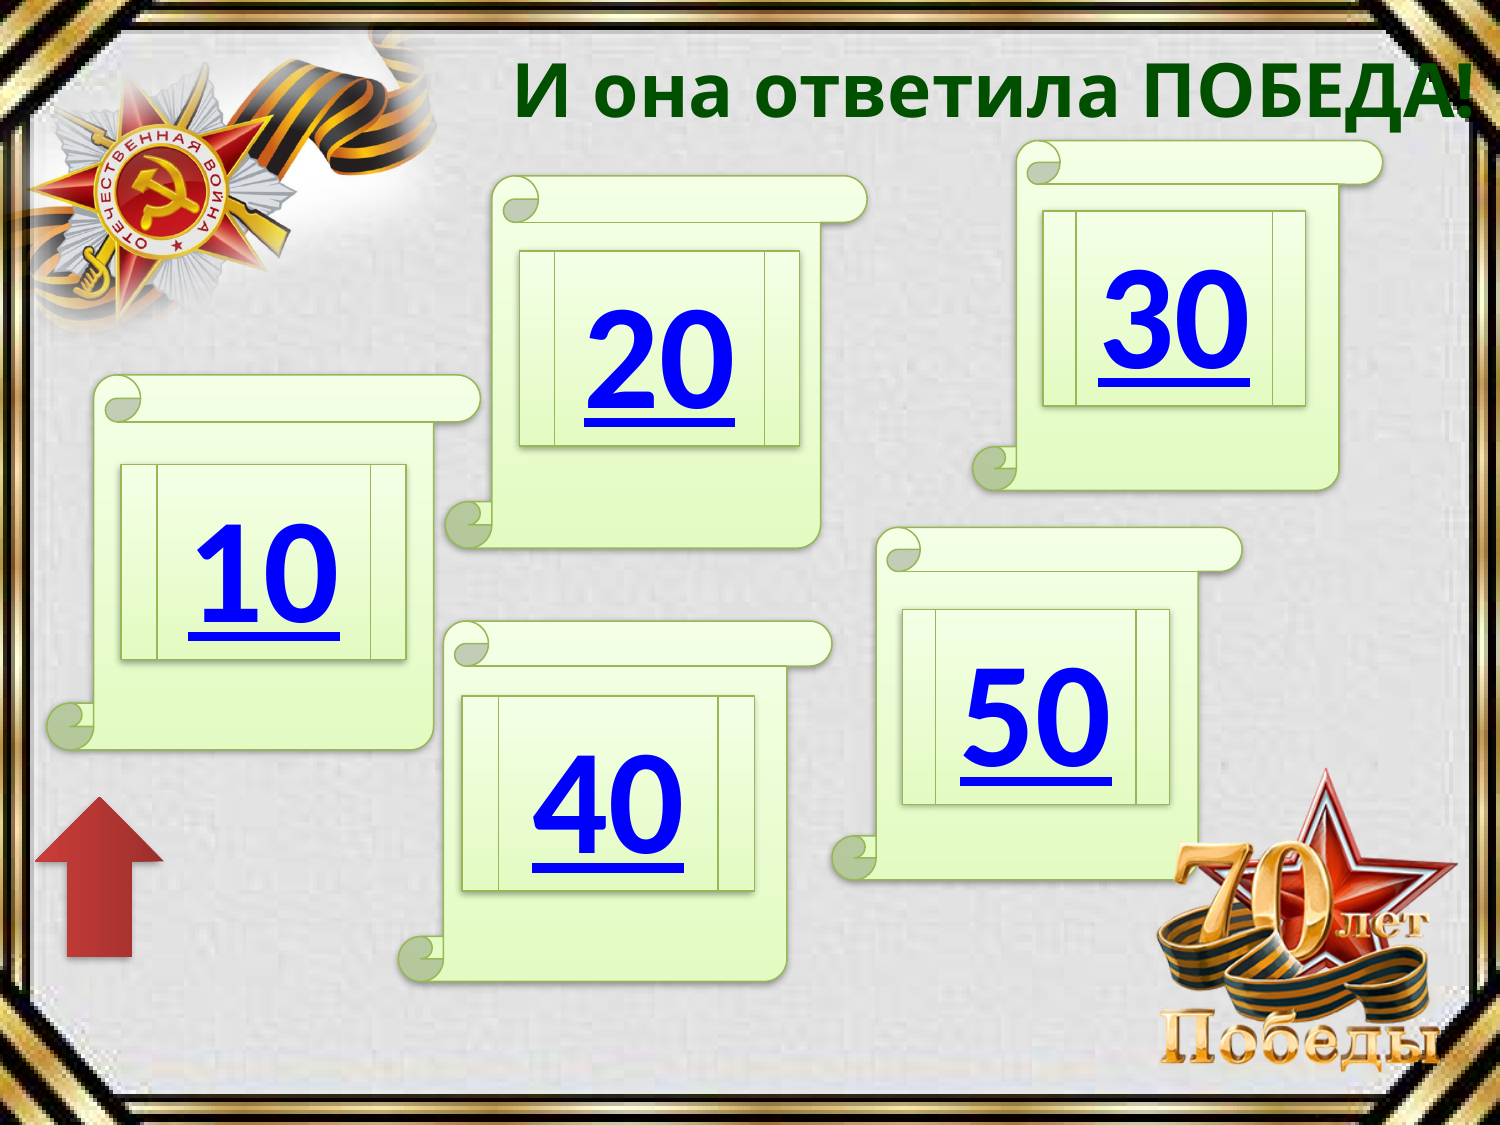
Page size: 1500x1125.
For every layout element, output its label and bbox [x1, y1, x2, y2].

text_box [46, 374, 481, 751]
text_box [831, 527, 1243, 881]
picture [0, 0, 1500, 1125]
text_box [445, 175, 868, 549]
text_box [398, 620, 833, 982]
text_box [972, 140, 1383, 491]
